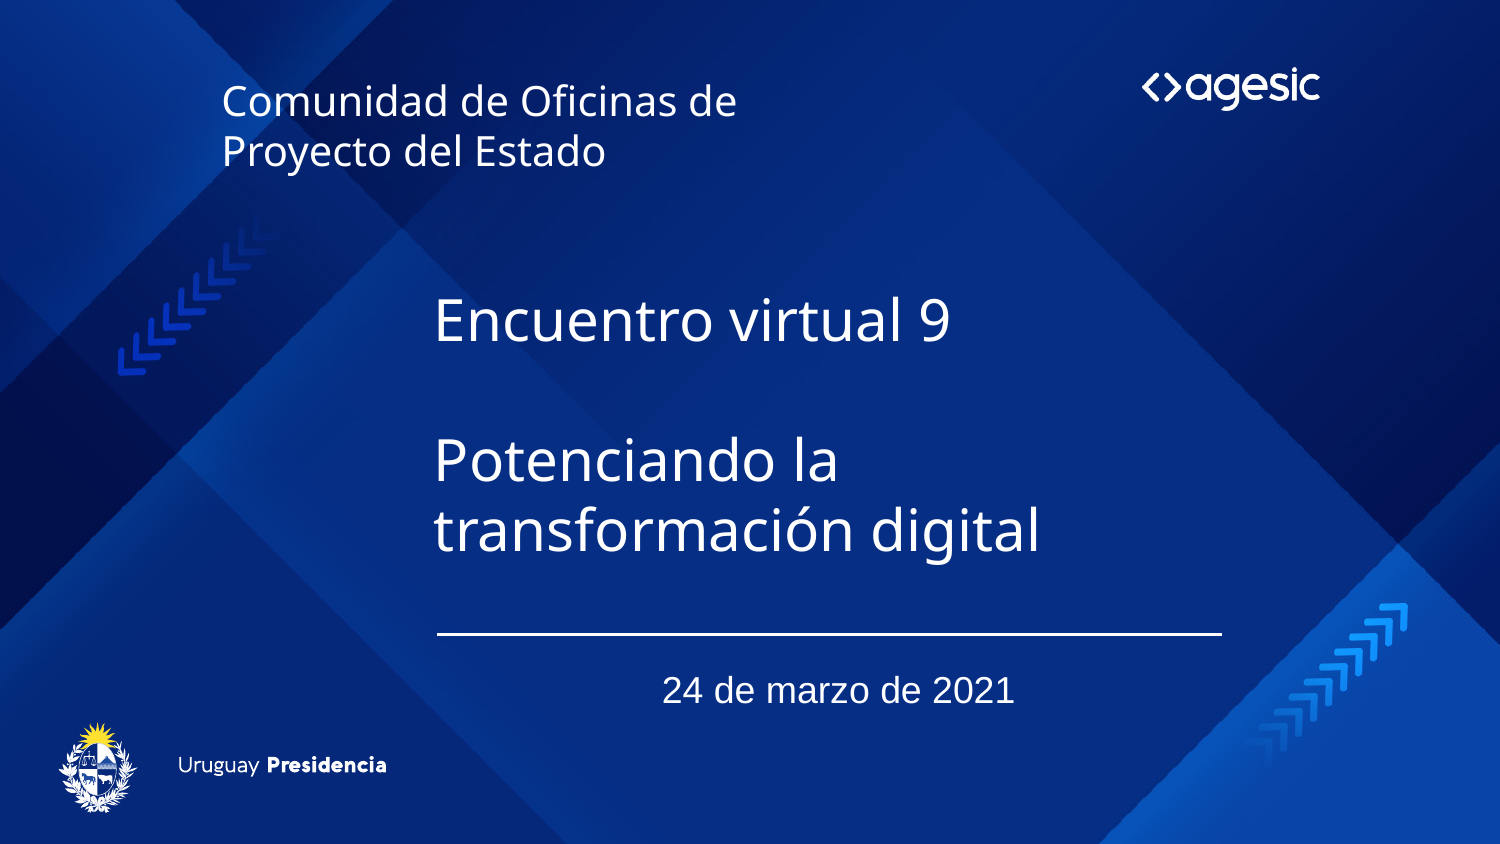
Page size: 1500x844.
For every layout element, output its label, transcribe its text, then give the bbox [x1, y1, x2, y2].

text_box Comunidad de Oficinas de Proyecto del Estado [206, 67, 857, 183]
picture [0, 0, 1500, 844]
text_box Encuentro virtual 9 Potenciando la transformación digital [419, 185, 1205, 641]
text_box 24 de marzo de 2021 [531, 658, 1146, 718]
